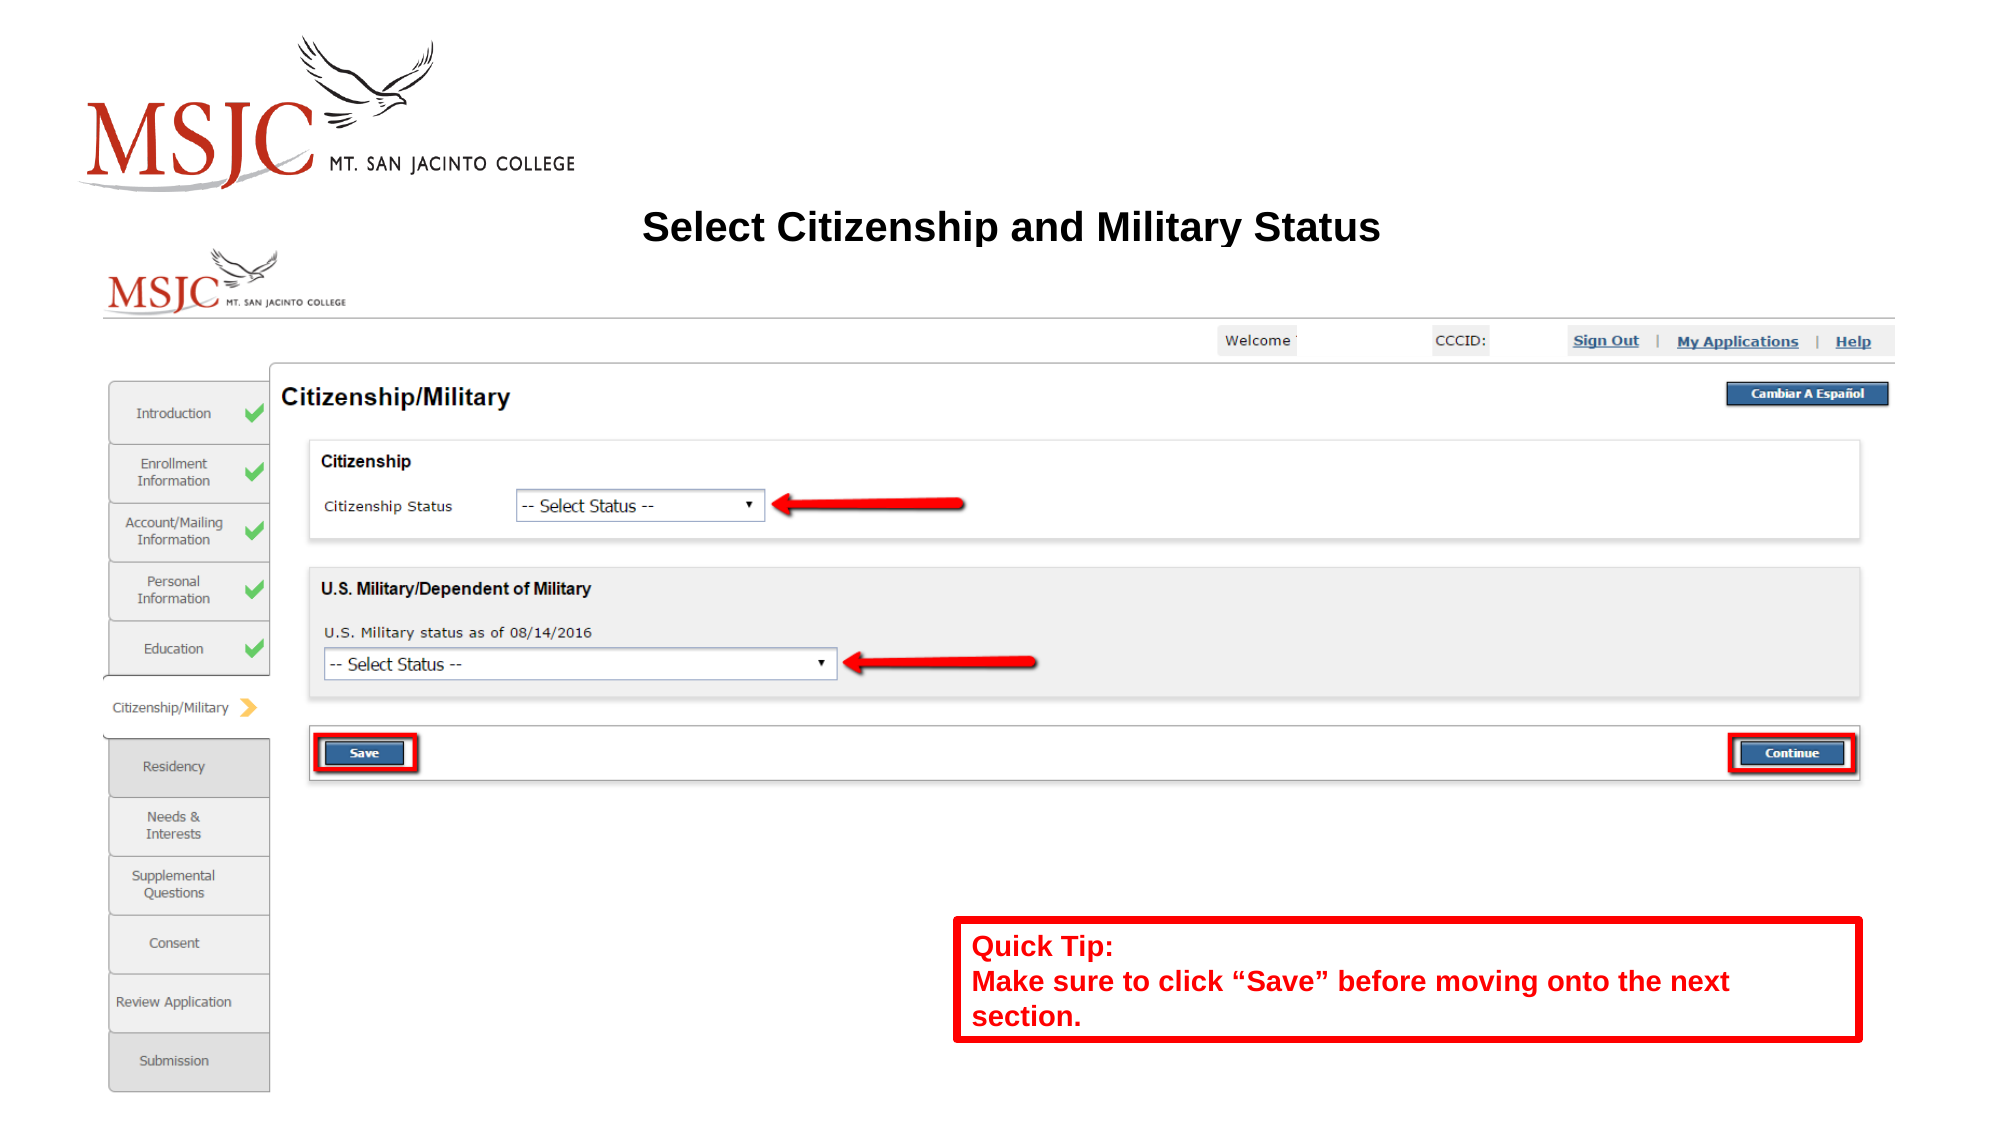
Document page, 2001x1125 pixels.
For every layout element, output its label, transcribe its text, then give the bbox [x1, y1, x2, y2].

picture [103, 247, 1895, 1103]
title Select Citizenship and Military Status [149, 213, 1875, 243]
picture [77, 35, 576, 192]
